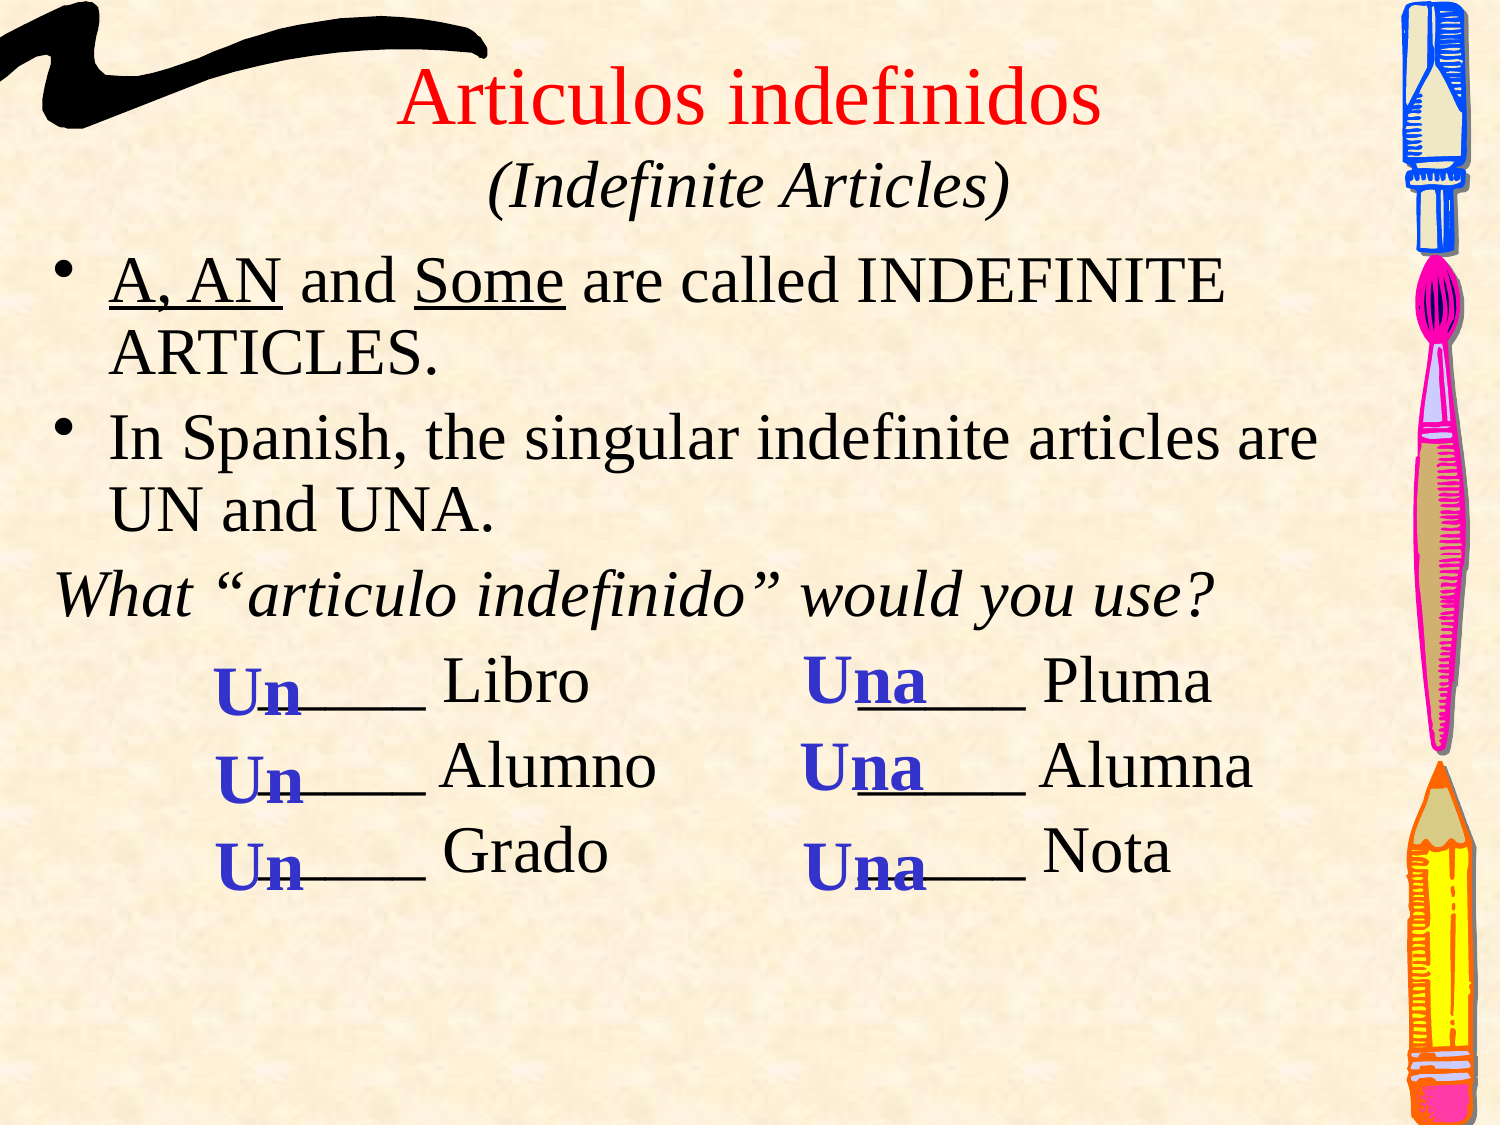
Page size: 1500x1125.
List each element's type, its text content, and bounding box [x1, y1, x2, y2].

text_box Una [787, 624, 1078, 725]
text_box Una [787, 812, 1078, 913]
picture [0, 0, 1500, 1125]
list A, AN and Some are called INDEFINITE ARTICLES. In Spanish, the singular indefinite articles are UN and UNA. What “articulo indefinido” would you use? _____ Libro _____ Pluma _____ Alumno _____ Alumna _____ Grado _____ Nota [37, 237, 1388, 1063]
title Articulos indefinidos (Indefinite Articles) [112, 37, 1388, 225]
text_box Una [784, 712, 1075, 813]
text_box Un [199, 724, 490, 812]
text_box Un [197, 637, 488, 738]
text_box Un [199, 812, 490, 913]
